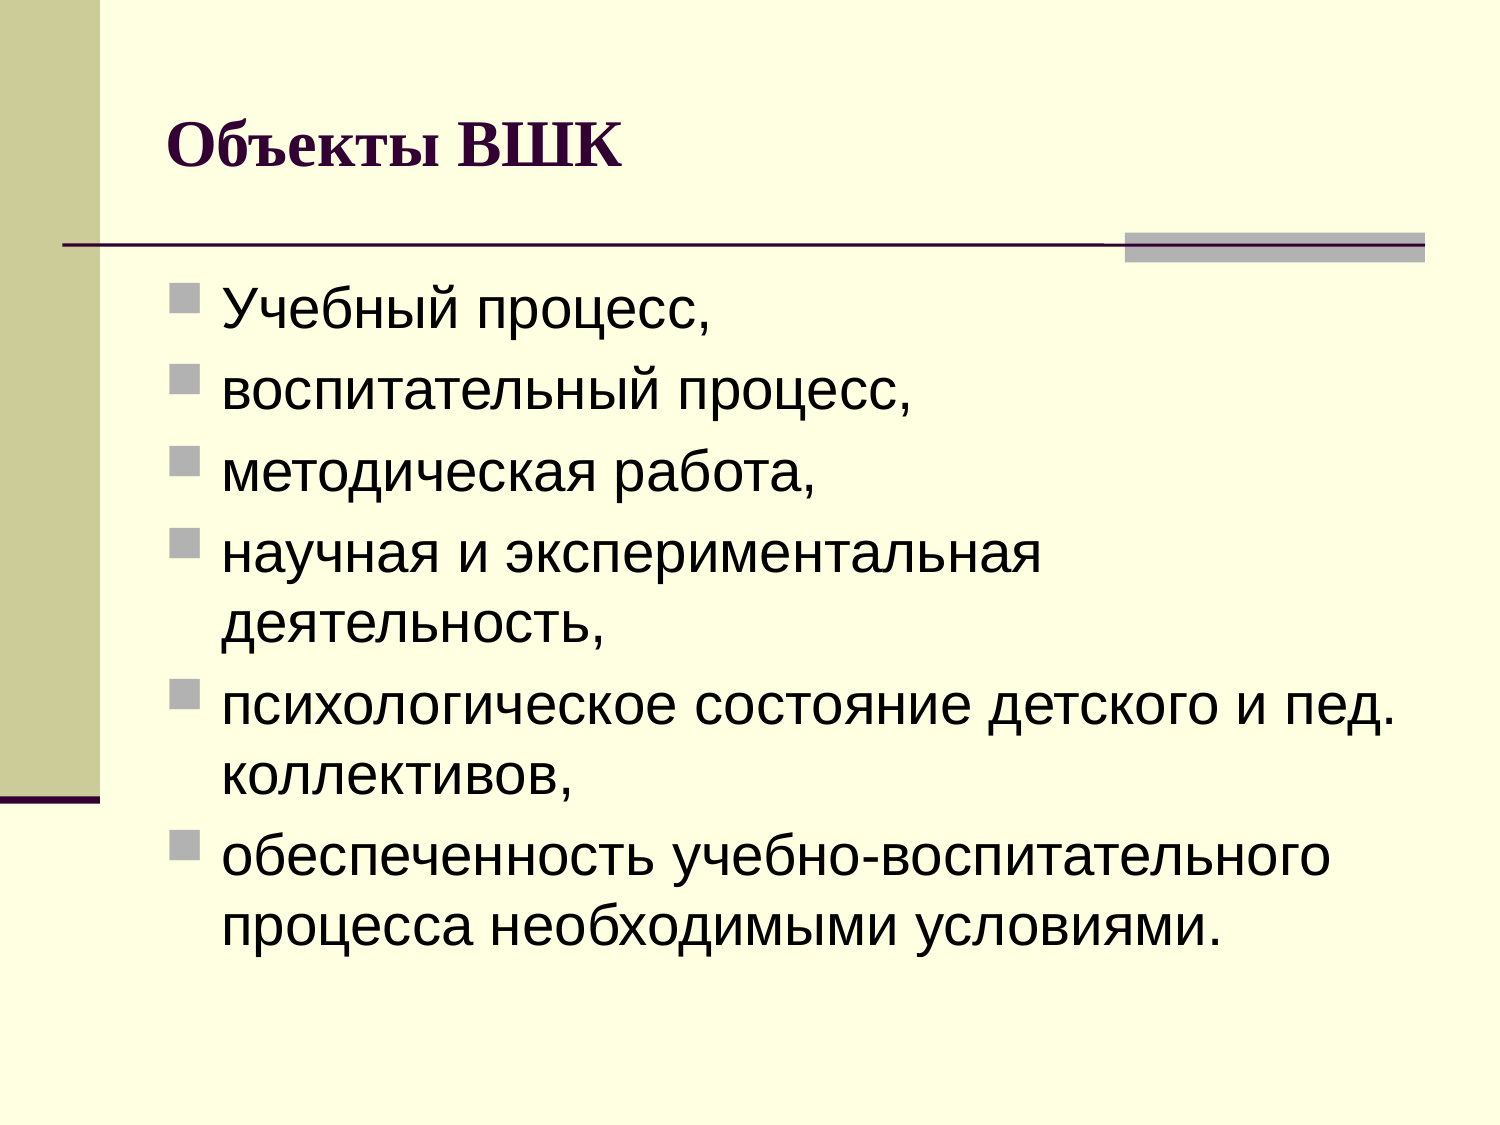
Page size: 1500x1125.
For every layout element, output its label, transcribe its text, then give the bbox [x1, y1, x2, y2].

title Объекты ВШК [150, 45, 1425, 234]
list Учебный процесс, воспитательный процесс, методическая работа, научная и экспериментальная деятельность, психологическое состояние детского и пед. коллективов, обеспеченность учебно-воспитательного процесса необходимыми условиями. [150, 262, 1425, 1006]
